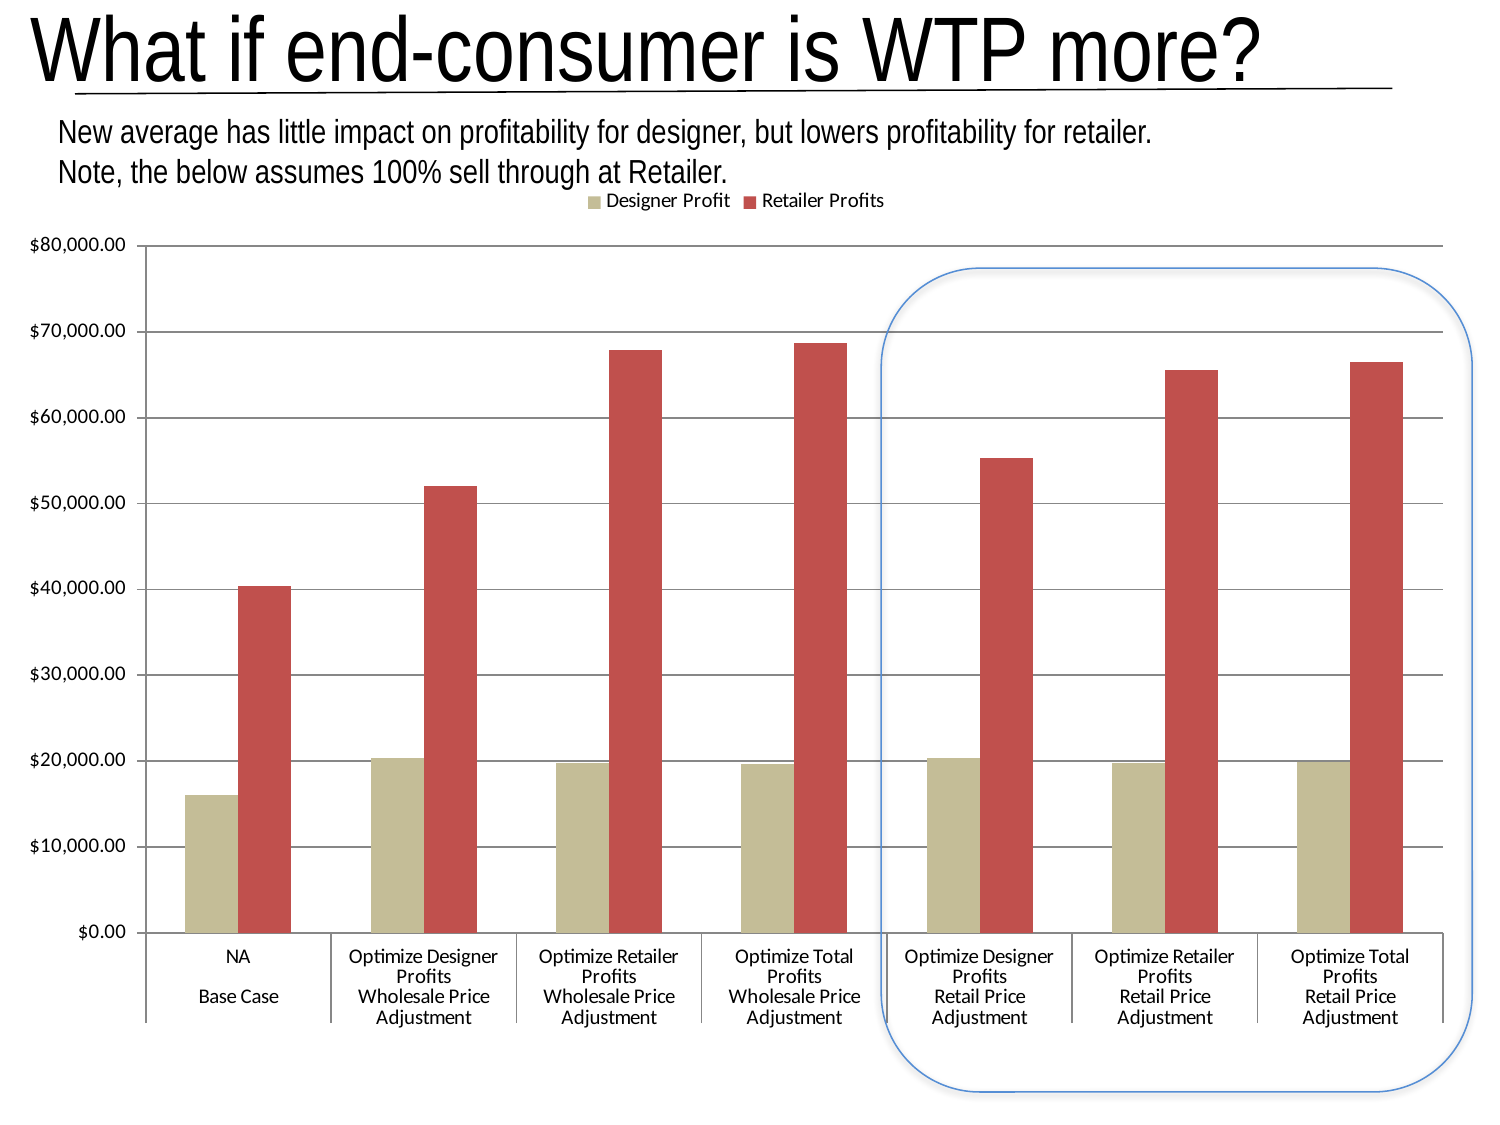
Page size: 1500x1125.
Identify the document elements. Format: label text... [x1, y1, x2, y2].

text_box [74, 88, 1393, 94]
title What if end-consumer is WTP more? [15, 0, 1500, 139]
text_box New average has little impact on profitability for designer, but lowers profitability for retailer. Note, the below assumes 100% sell through at Retailer. [43, 102, 1500, 198]
chart [0, 175, 1473, 1047]
text_box [901, 1055, 1452, 1093]
